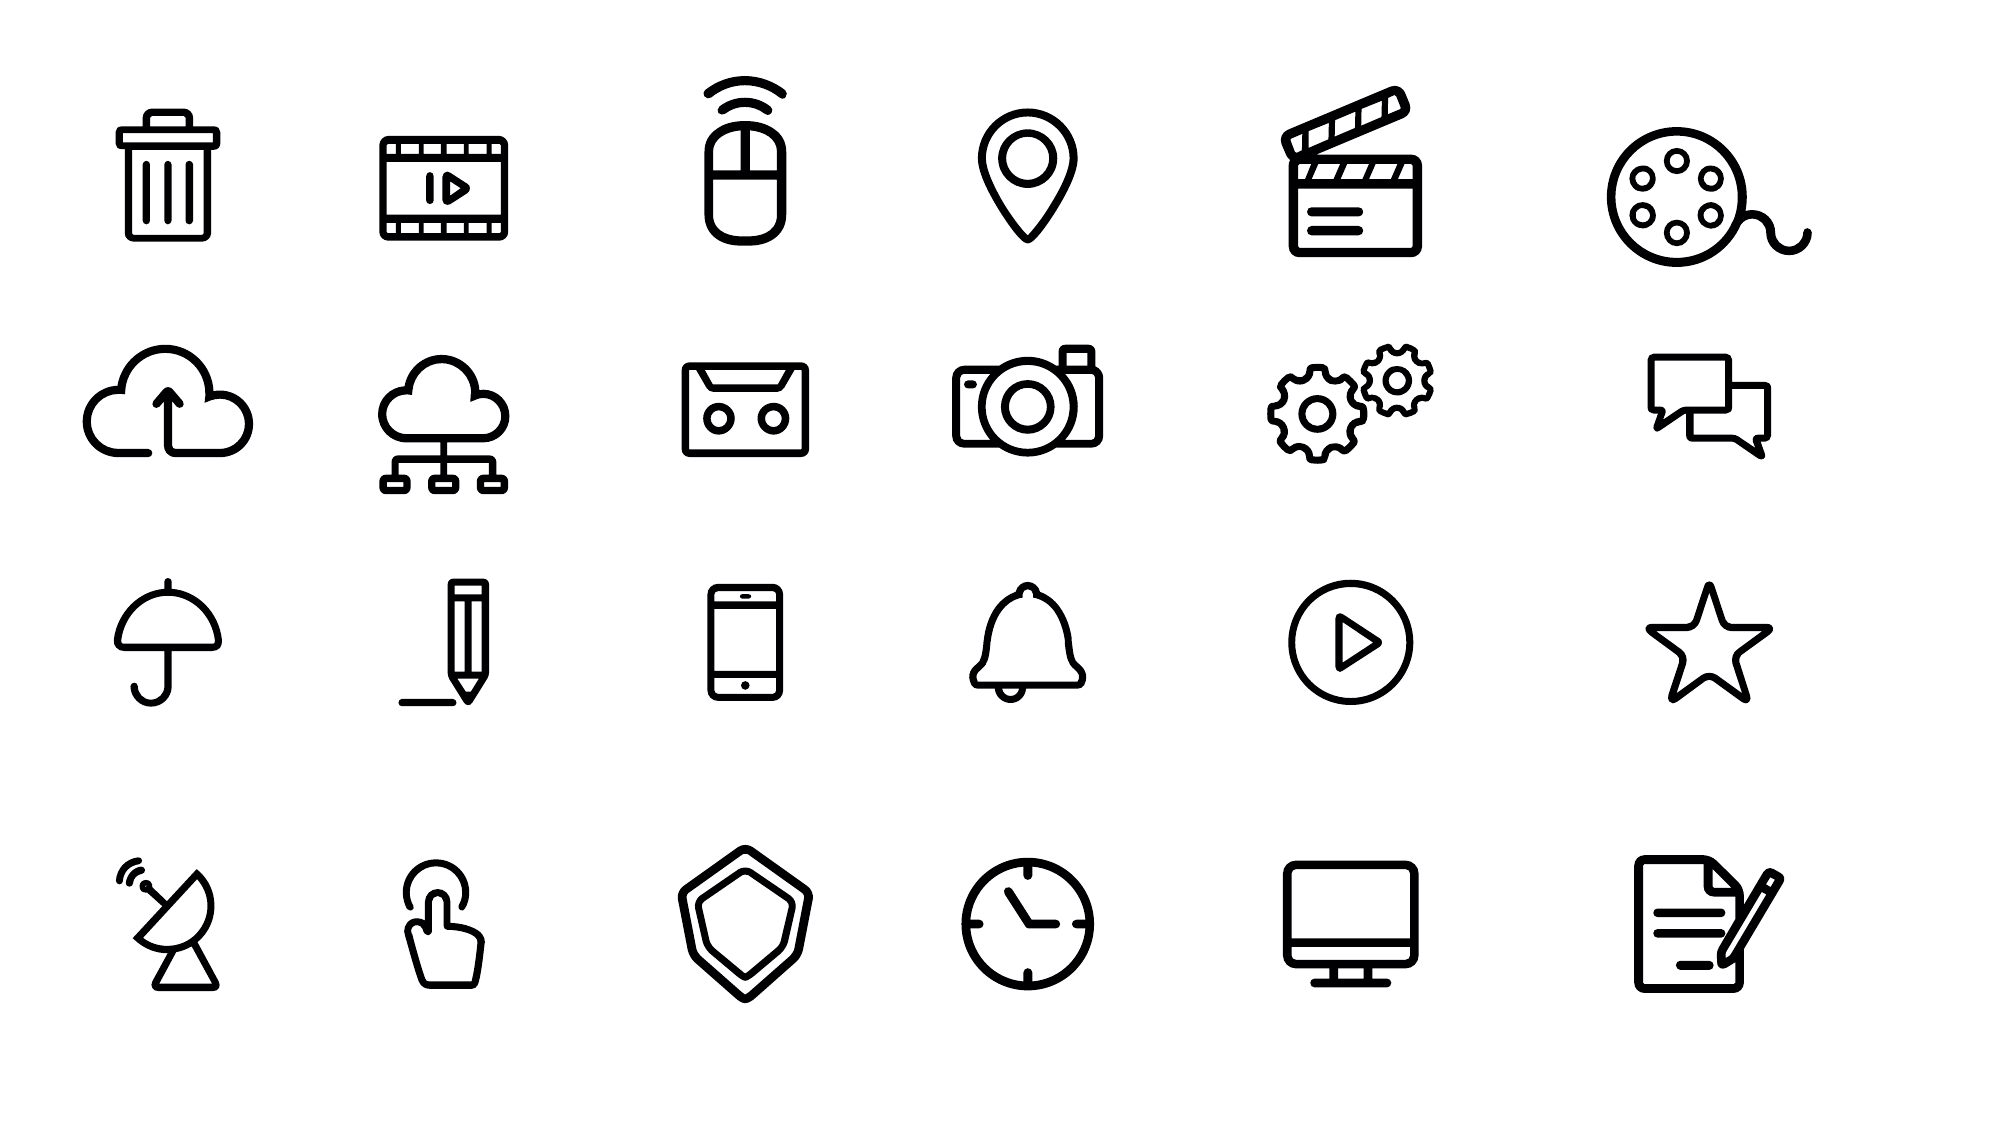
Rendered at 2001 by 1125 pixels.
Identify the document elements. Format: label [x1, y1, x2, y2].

text_box [398, 578, 490, 707]
text_box [113, 578, 222, 707]
text_box [1282, 860, 1419, 988]
text_box [378, 354, 510, 495]
text_box [1645, 581, 1774, 704]
text_box [961, 857, 1095, 991]
text_box [1606, 127, 1812, 267]
text_box [1634, 855, 1785, 993]
text_box [952, 344, 1104, 457]
text_box [977, 108, 1078, 244]
text_box [115, 108, 221, 242]
text_box [1288, 579, 1414, 705]
text_box [82, 344, 254, 458]
text_box [707, 583, 784, 701]
text_box [1279, 85, 1423, 258]
text_box [379, 135, 509, 241]
text_box [1647, 353, 1772, 460]
text_box [969, 581, 1087, 703]
text_box [703, 76, 788, 246]
text_box [115, 856, 220, 992]
text_box [681, 362, 810, 458]
text_box [402, 859, 485, 989]
text_box [1267, 343, 1435, 464]
text_box [676, 844, 814, 1004]
